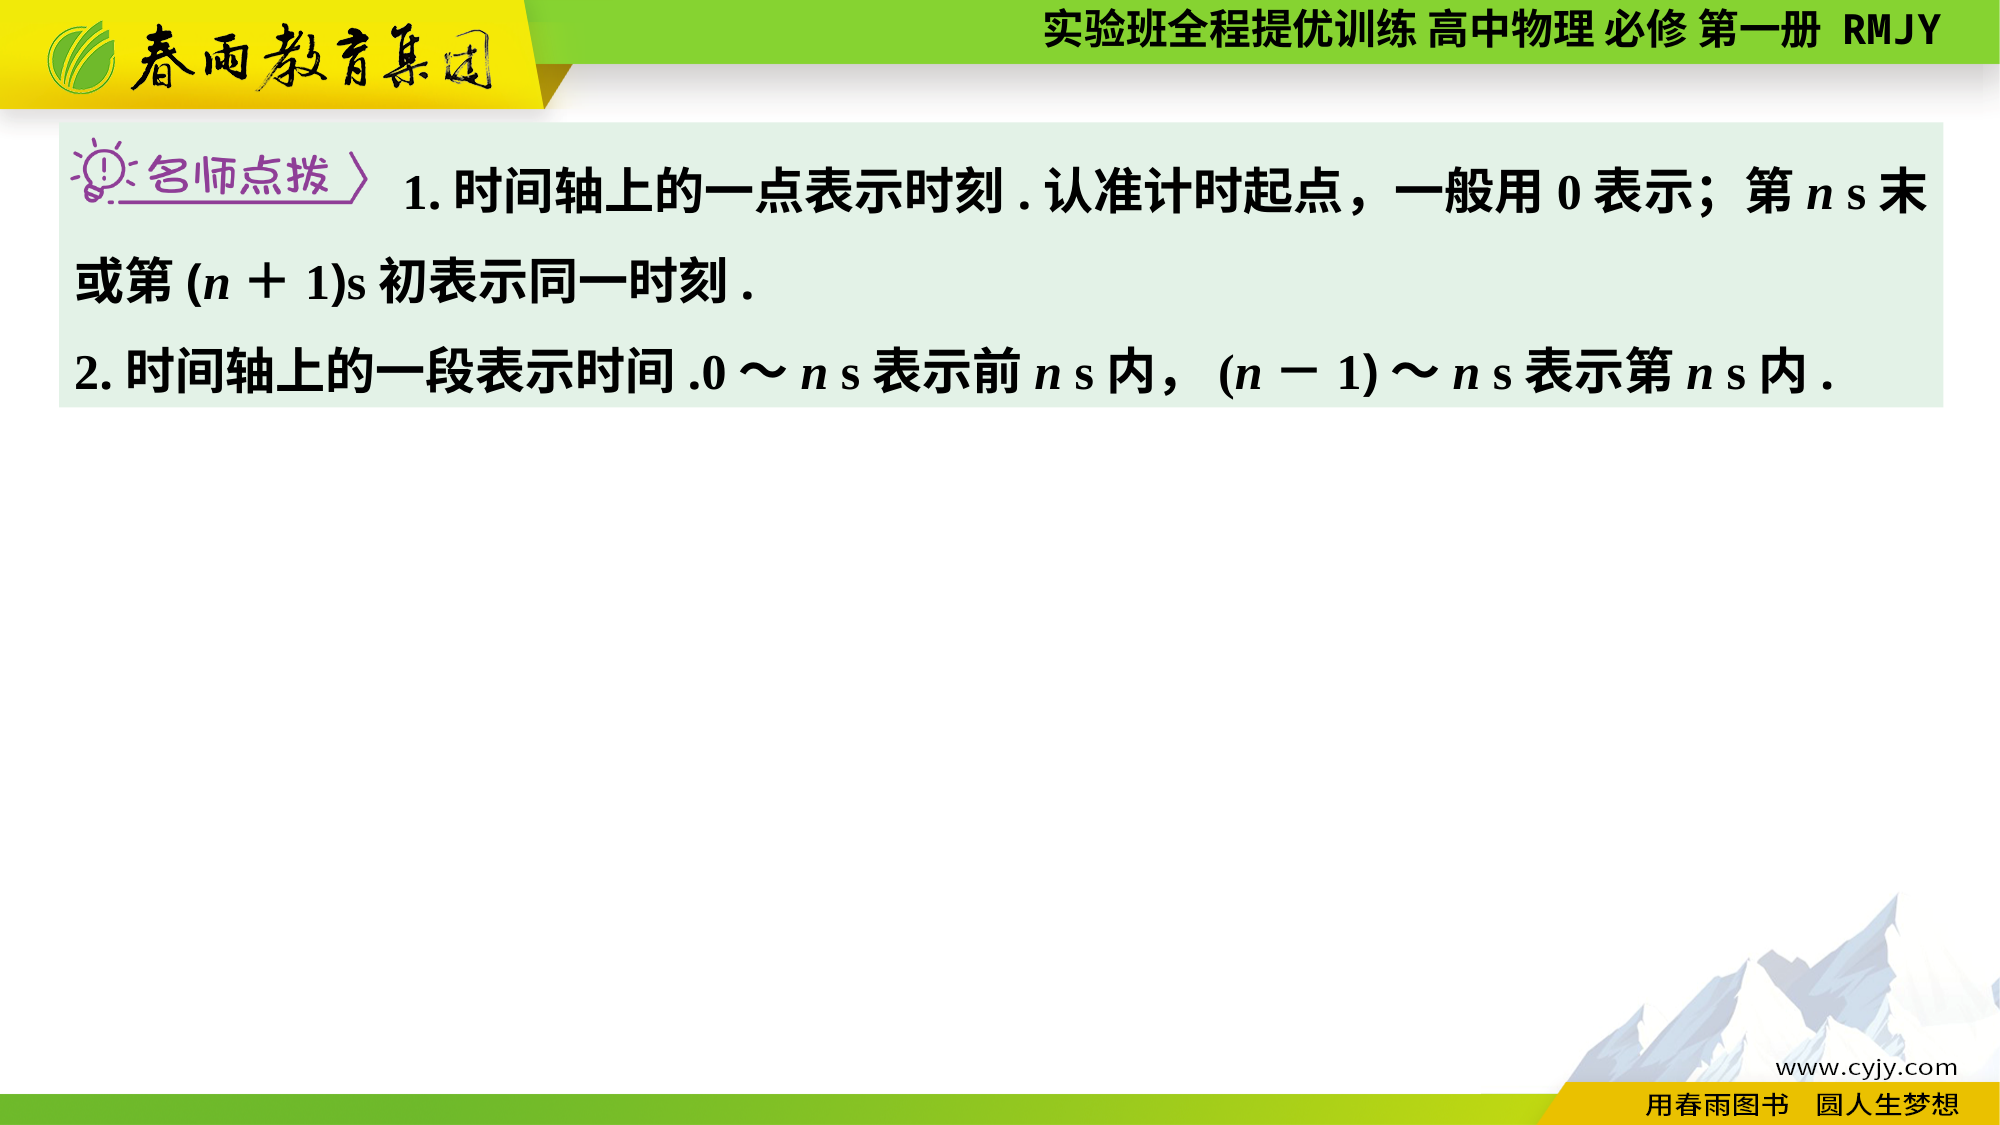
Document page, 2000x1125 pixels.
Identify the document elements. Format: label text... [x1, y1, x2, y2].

text_box 1.时间轴上的一点表示时刻.认准计时起点，一般用0表示；第n s末或第(n＋1)s初表示同一时刻. 2.时间轴上的一段表示时间.0～n s表示前n s内，(n－1)～n s表示第n s内. [59, 122, 1944, 408]
picture [0, 0, 2000, 1125]
